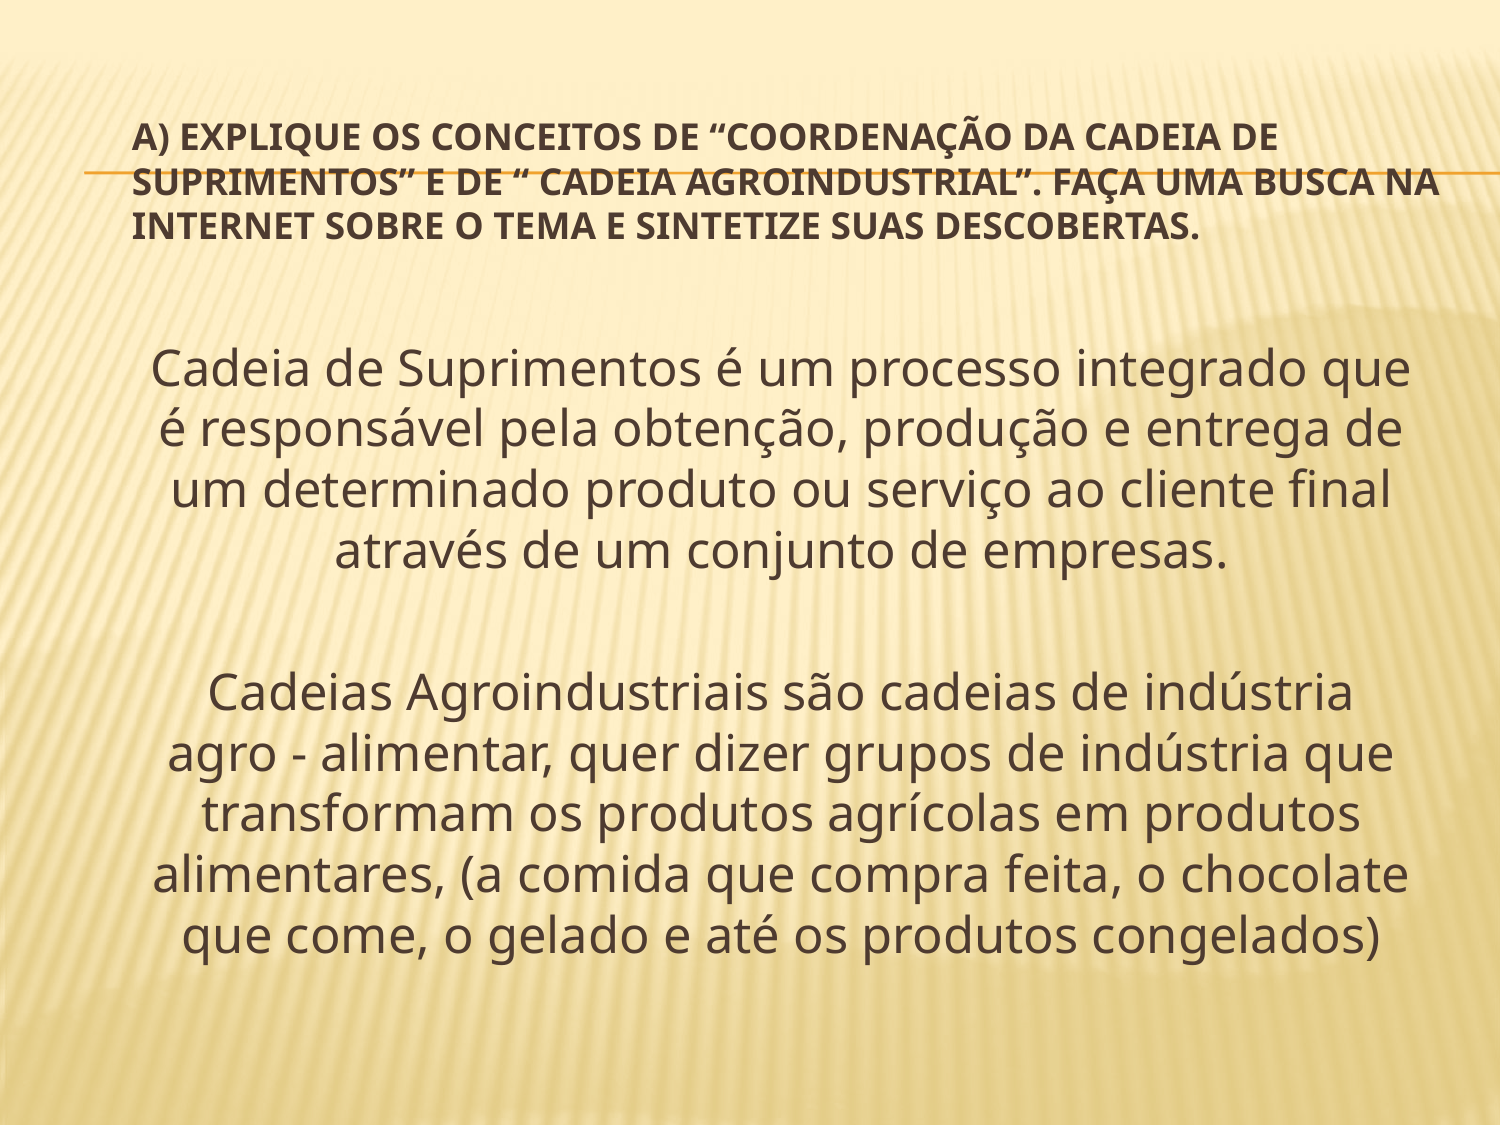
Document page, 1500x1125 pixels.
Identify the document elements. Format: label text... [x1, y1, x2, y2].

list Cadeia de Suprimentos é um processo integrado que é responsável pela obtenção, produção e entrega de um determinado produto ou serviço ao cliente final através de um conjunto de empresas. Cadeias Agroindustriais são cadeias de indústria agro - alimentar, quer dizer grupos de indústria que transformam os produtos agrícolas em produtos alimentares, (a comida que compra feita, o chocolate que come, o gelado e até os produtos congelados) [82, 328, 1432, 1071]
title A) Explique os conceitos de “Coordenação da Cadeia de Suprimentos” e de “ Cadeia Agroindustrial”. Faça uma busca na internet sobre o tema e sintetize suas descobertas. [117, 105, 1468, 315]
